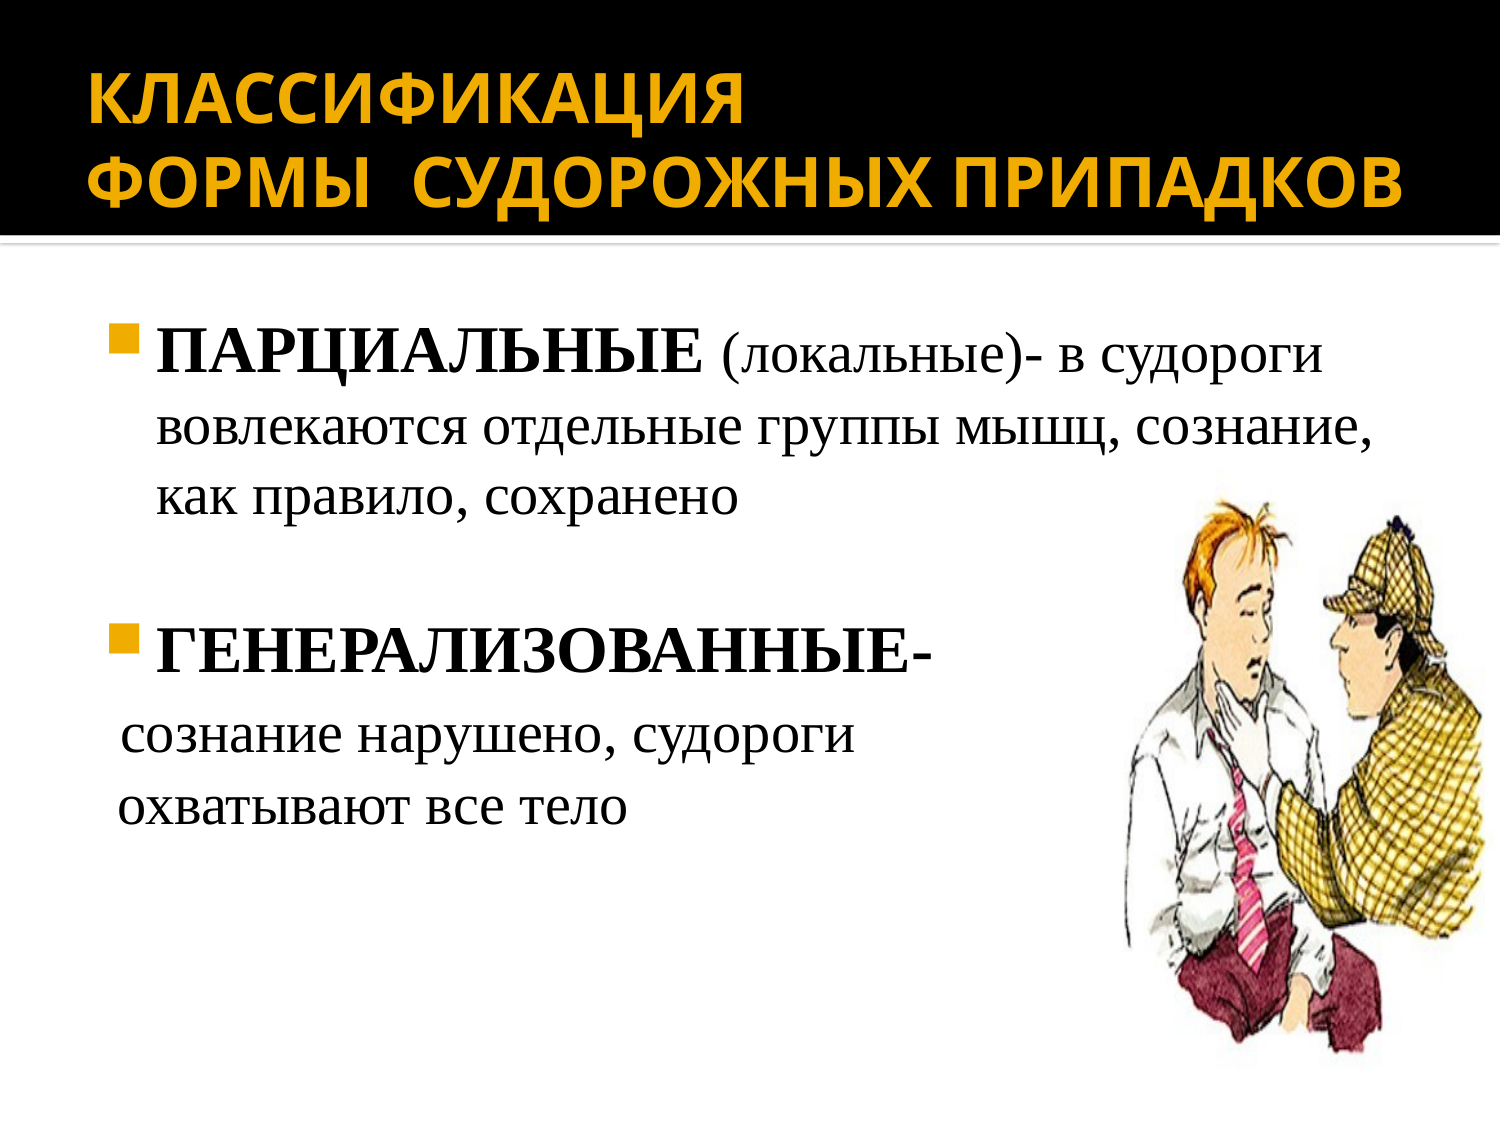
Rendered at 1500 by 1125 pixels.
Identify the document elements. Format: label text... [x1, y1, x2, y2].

picture [1113, 468, 1500, 1094]
title КЛАССИФИКАЦИЯ ФОРМЫ СУДОРОЖНЫХ ПРИПАДКОВ [70, 35, 1421, 241]
list ПАРЦИАЛЬНЫЕ (локальные)- в судороги вовлекаются отдельные группы мышц, сознание, как правило, сохранено ГЕНЕРАЛИЗОВАННЫЕ- сознание нарушено, судороги охватывают все тело [75, 291, 1425, 1050]
